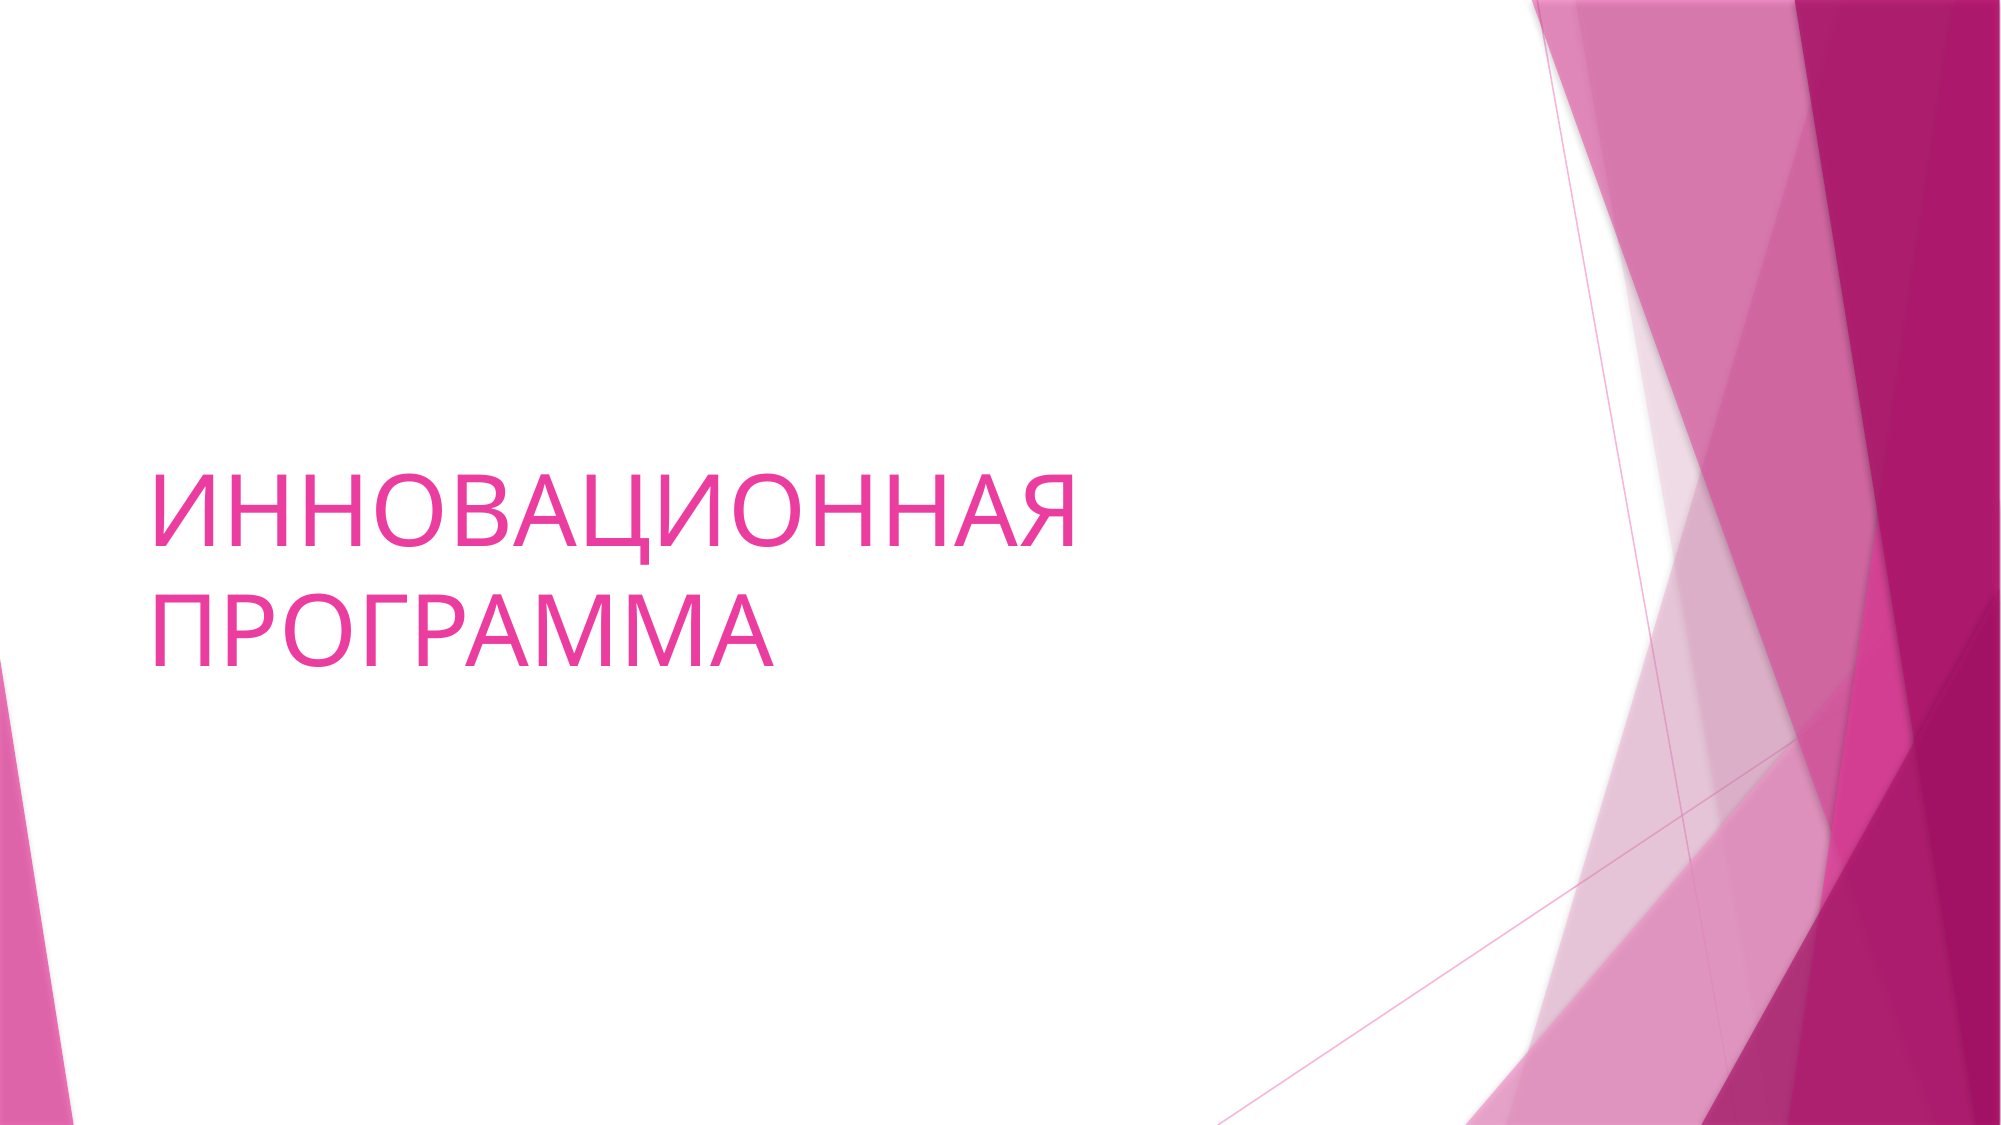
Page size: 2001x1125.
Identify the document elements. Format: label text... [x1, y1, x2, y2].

title ИННОВАЦИОННАЯ ПРОГРАММА [130, 438, 1699, 657]
